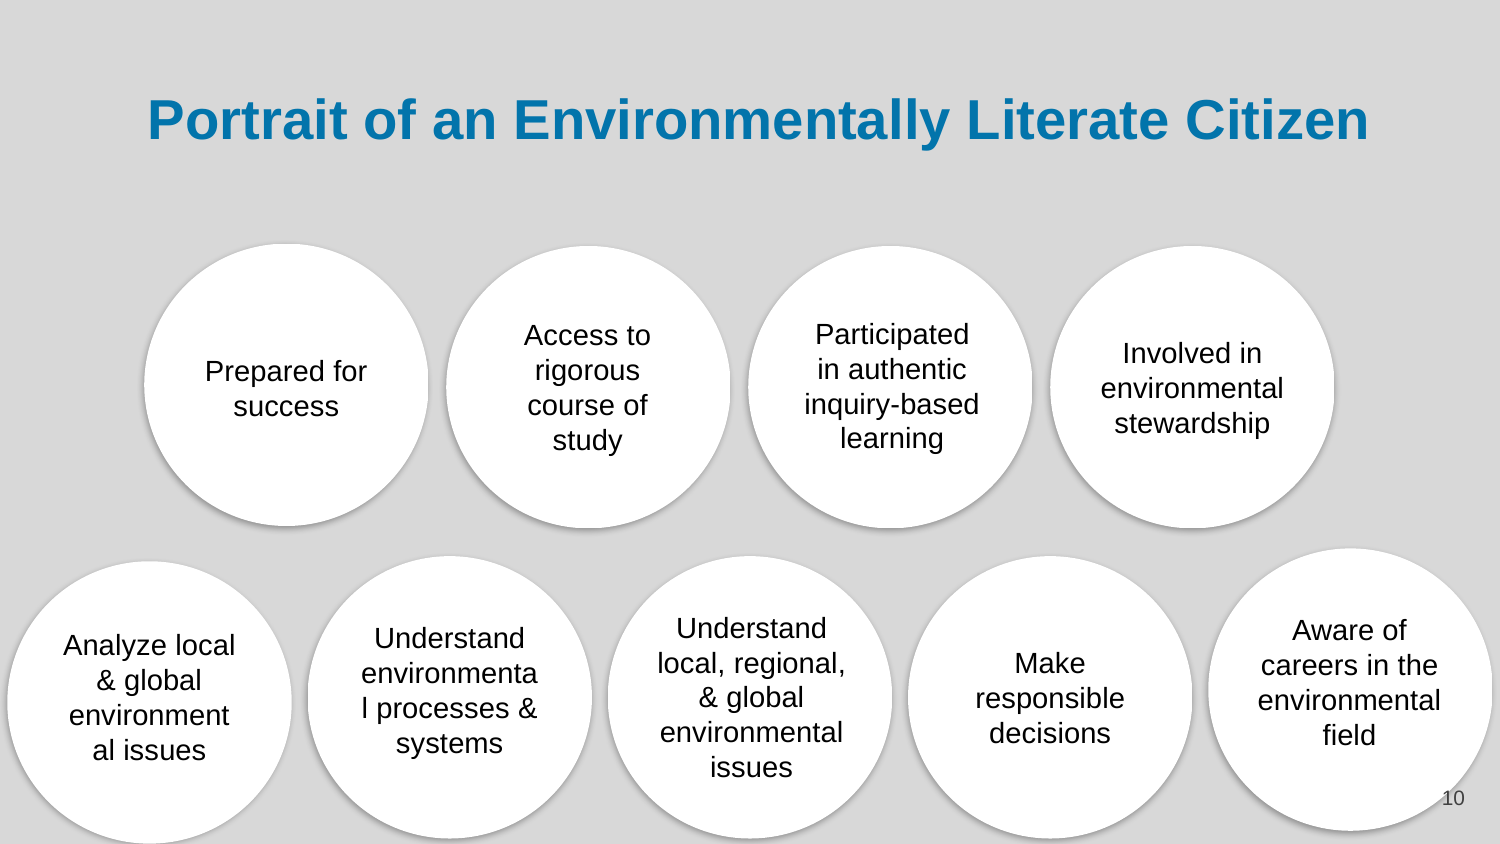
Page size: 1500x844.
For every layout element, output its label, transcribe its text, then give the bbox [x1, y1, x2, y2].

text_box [1208, 548, 1493, 831]
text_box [307, 555, 593, 839]
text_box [607, 555, 893, 839]
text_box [445, 245, 731, 529]
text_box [1049, 245, 1335, 529]
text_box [6, 560, 292, 844]
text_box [143, 243, 429, 527]
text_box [747, 245, 1033, 529]
title Portrait of an Environmentally Literate Citizen [60, 43, 1459, 186]
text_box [907, 555, 1193, 839]
